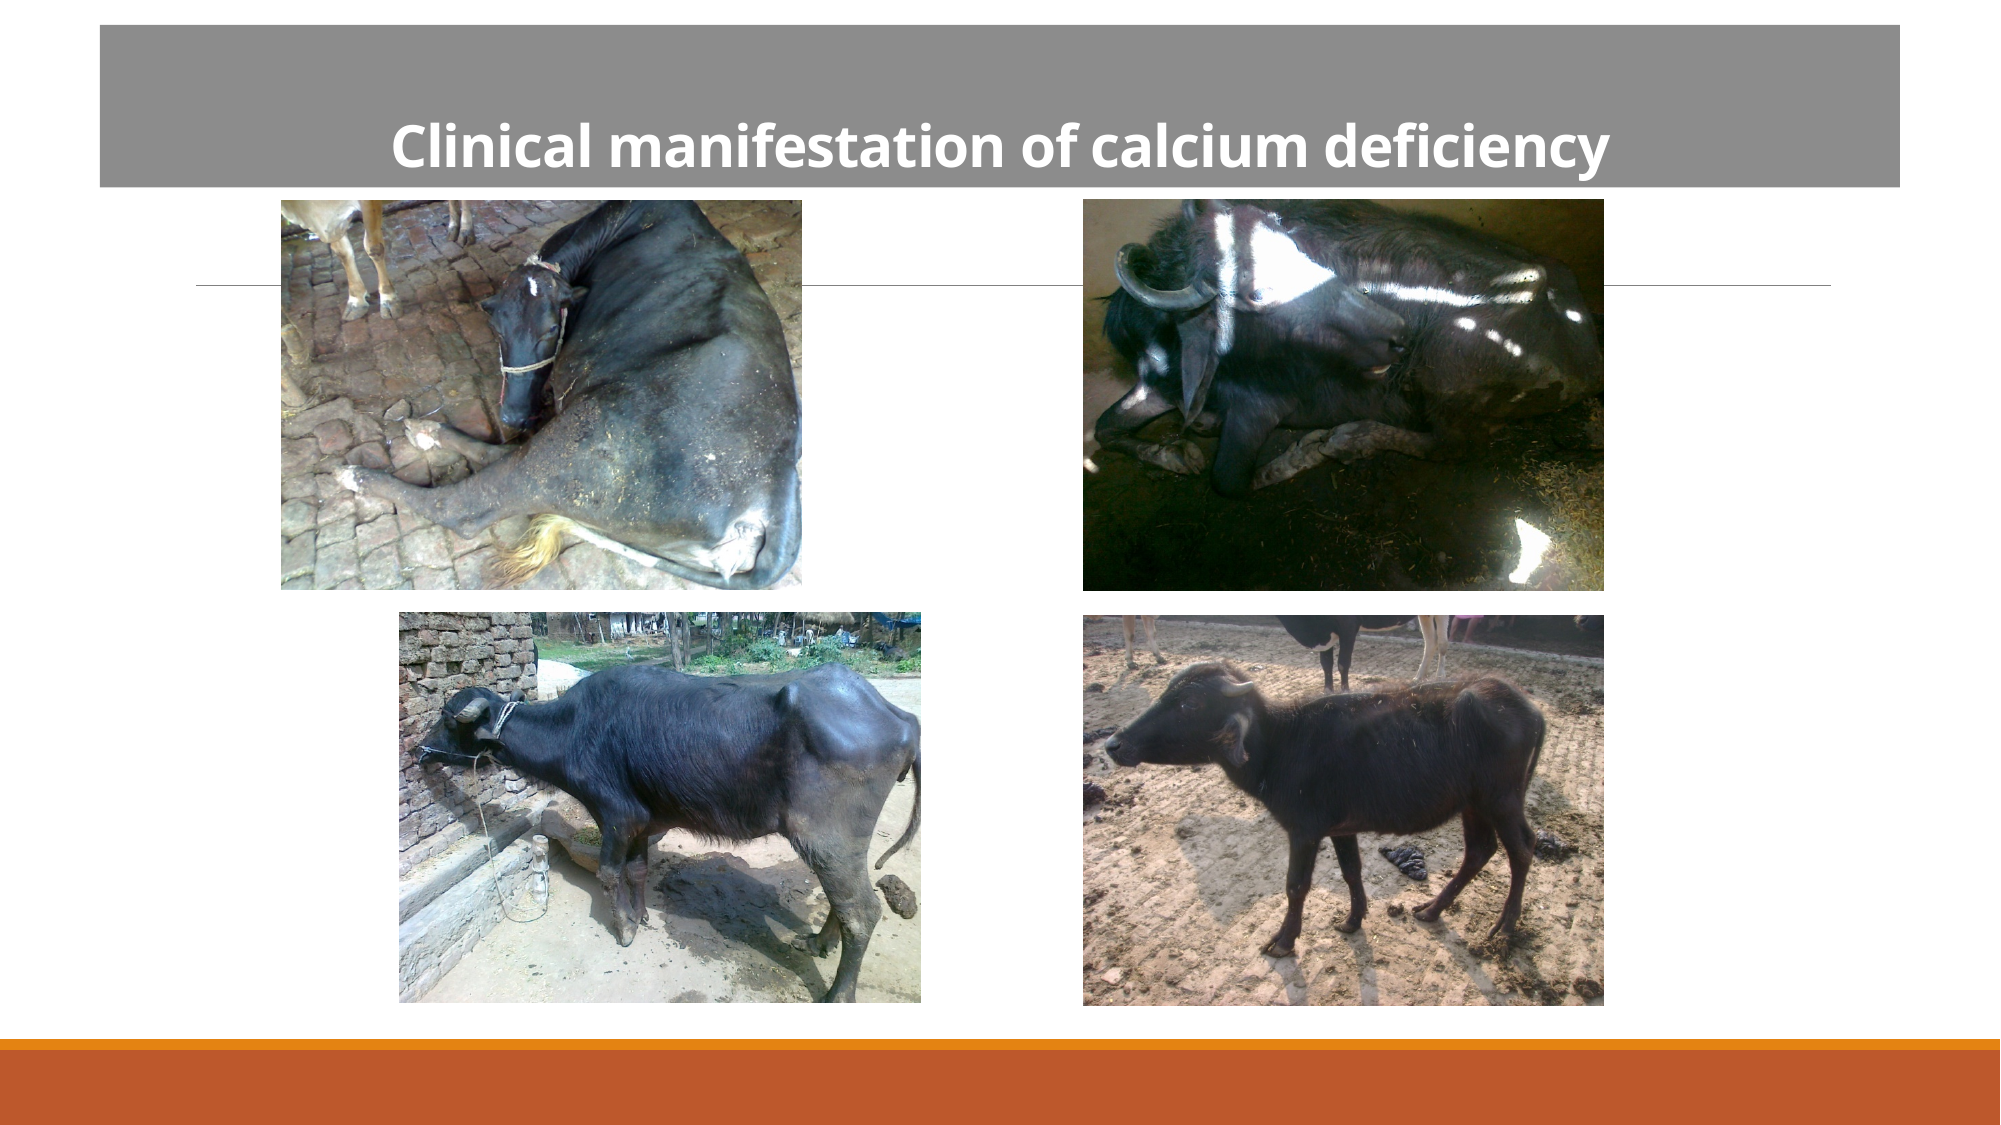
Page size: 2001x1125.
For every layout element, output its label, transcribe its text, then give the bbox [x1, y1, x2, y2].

title Clinical manifestation of calcium deficiency [99, 24, 1900, 188]
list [281, 199, 803, 591]
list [1083, 199, 1605, 591]
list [399, 611, 922, 1004]
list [1082, 614, 1605, 1006]
